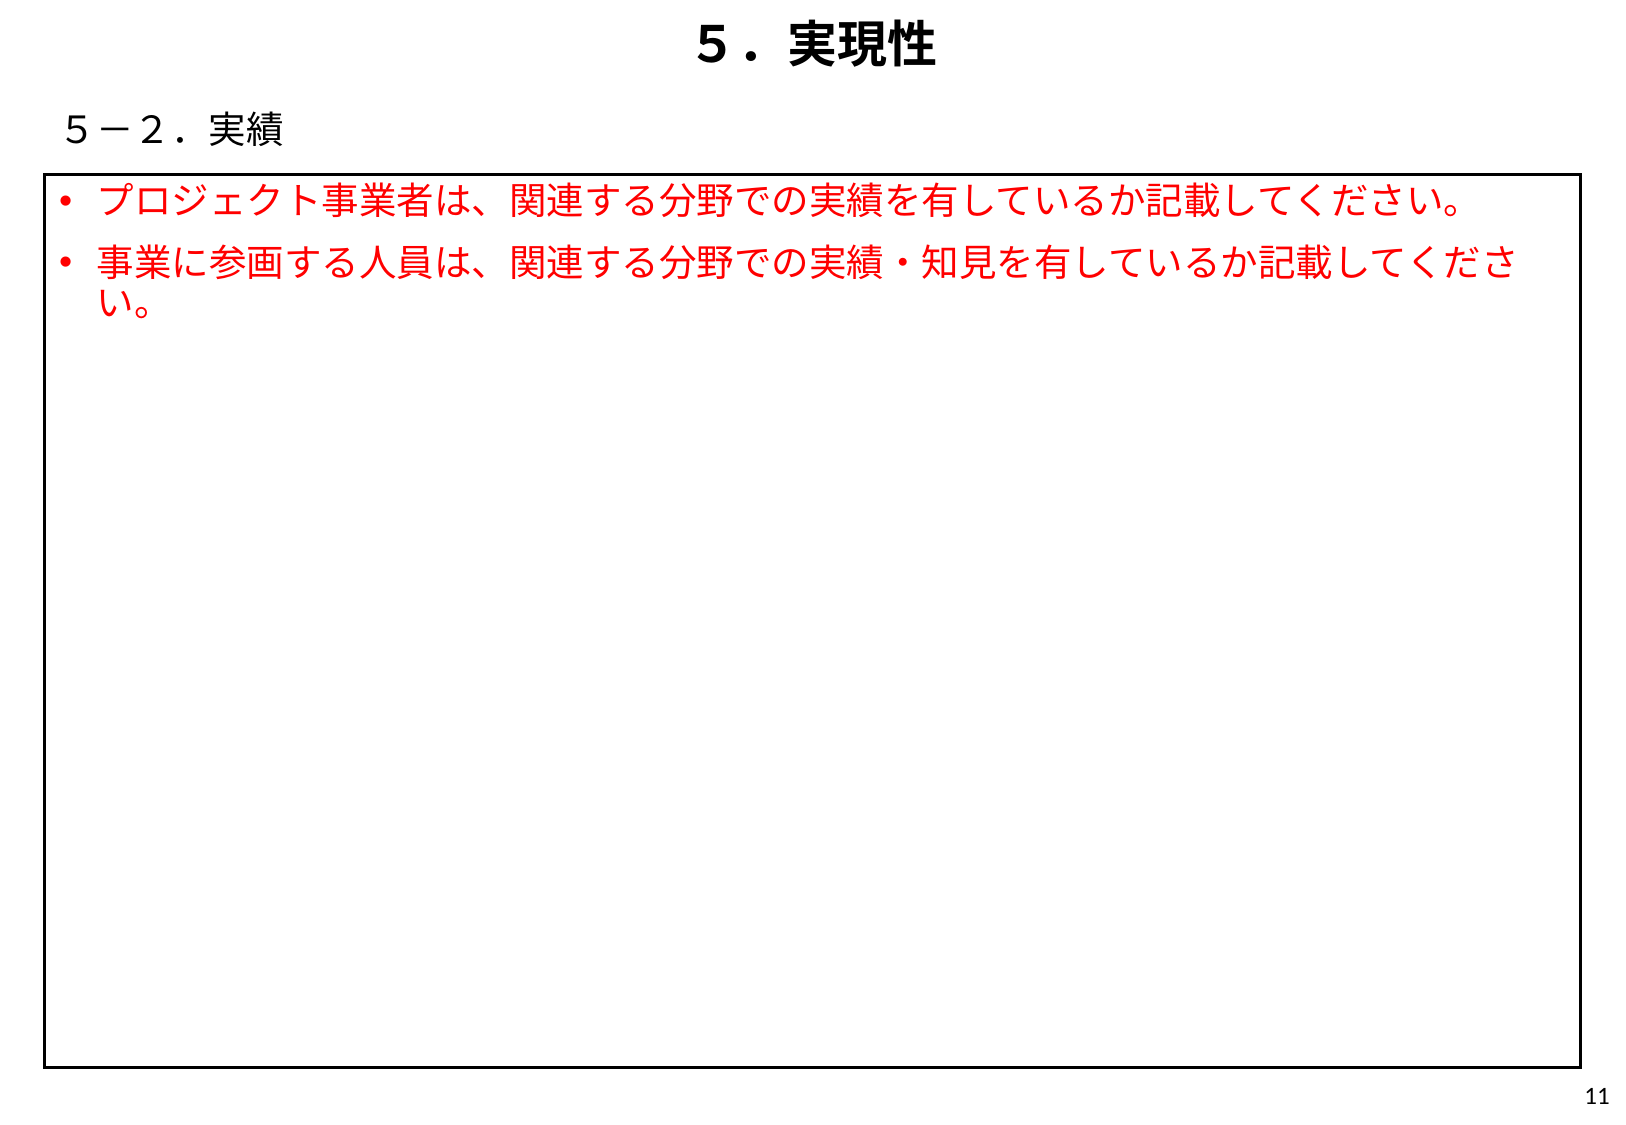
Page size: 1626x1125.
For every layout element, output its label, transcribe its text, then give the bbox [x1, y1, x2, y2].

text_box ５－２．実績 [44, 103, 1581, 160]
slide_number 10 [1259, 1065, 1625, 1125]
list プロジェクト事業者は、関連する分野での実績を有しているか記載してください。 事業に参画する人員は、関連する分野での実績・知見を有しているか記載してください。 [44, 174, 1581, 1068]
title ５．実現性 [0, 0, 1625, 93]
